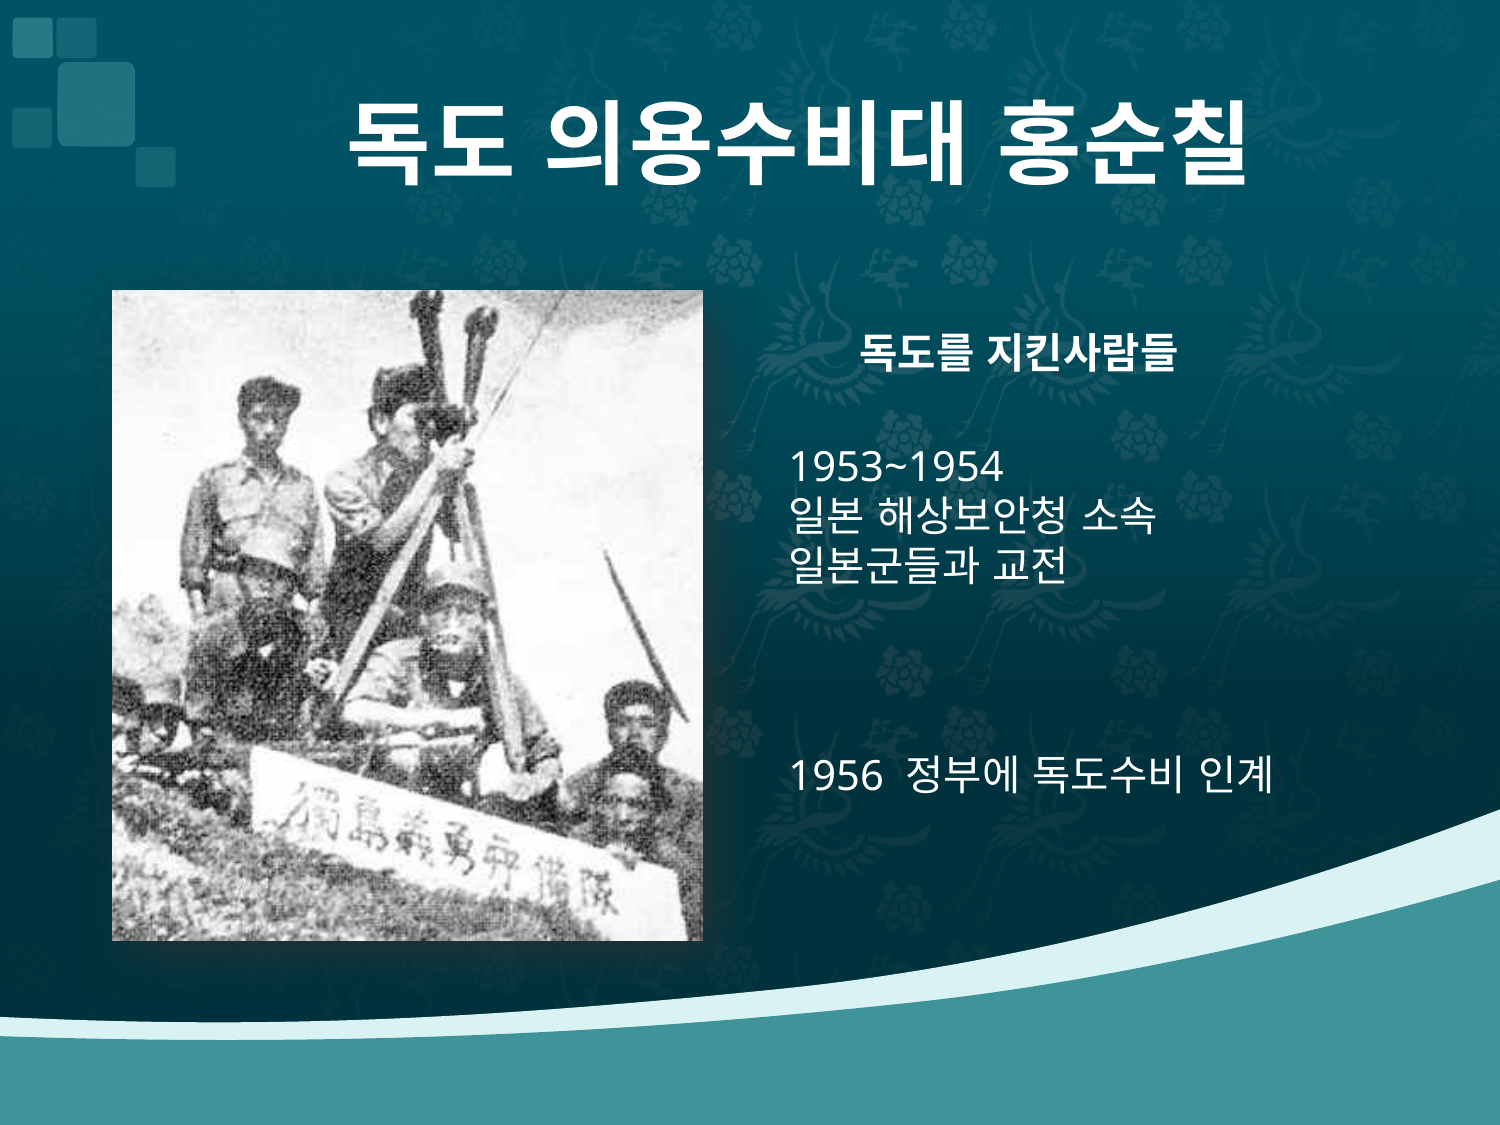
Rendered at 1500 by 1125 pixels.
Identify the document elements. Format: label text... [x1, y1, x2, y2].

text_box 1953~1954 일본 해상보안청 소속 일본군들과 교전 1956 정부에 독도수비 인계 [773, 432, 1341, 614]
picture [112, 290, 703, 941]
title 독도 의용수비대 홍순칠 [187, 58, 1414, 223]
text_box 독도를 지킨사람들 [844, 319, 1363, 384]
